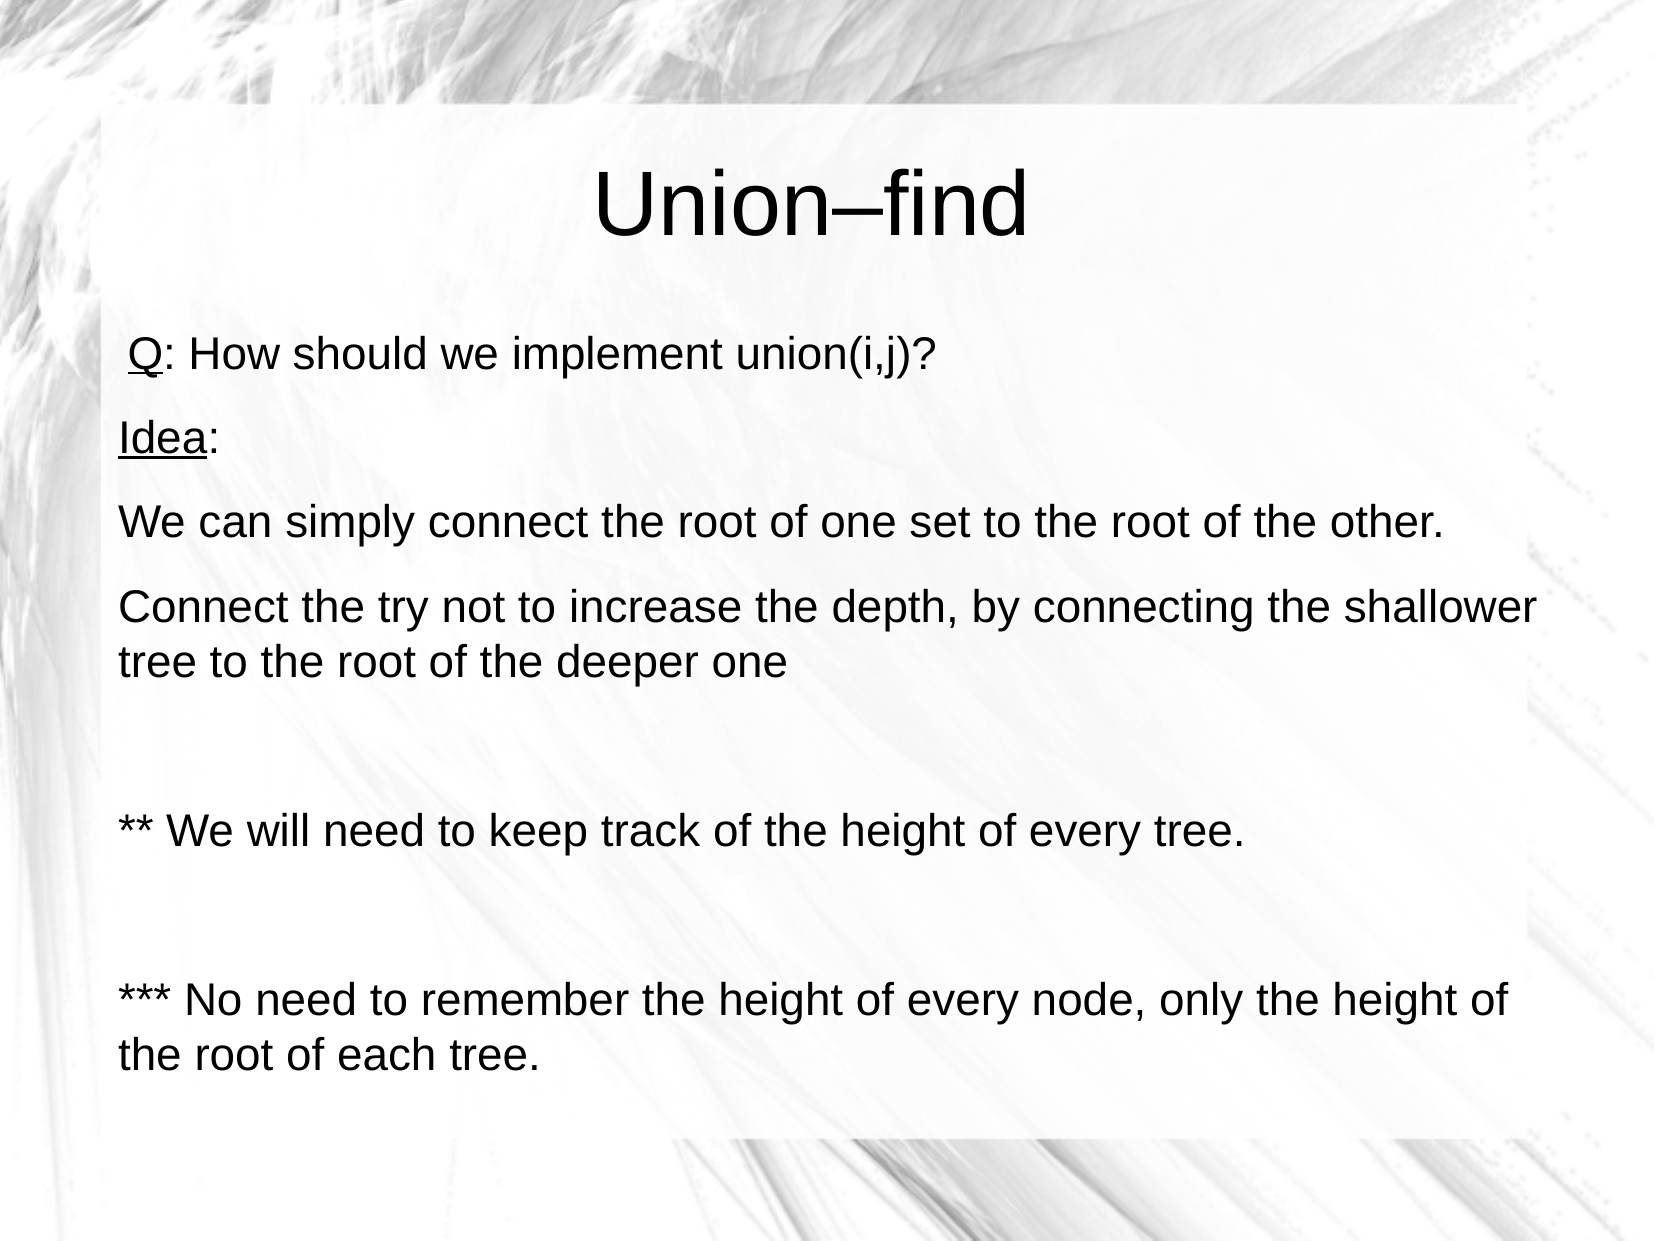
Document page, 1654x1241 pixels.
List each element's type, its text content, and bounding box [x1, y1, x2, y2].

picture [0, 0, 1654, 1241]
list Q: How should we implement union(i,j)? Idea: We can simply connect the root of one set to the root of the other. Connect the try not to increase the depth, by connecting the shallower tree to the root of the deeper one ** We will need to keep track of the height of every tree. *** No need to remember the height of every node, only the height of the root of each tree. [118, 319, 1571, 1109]
title Union–find [118, 93, 1506, 299]
